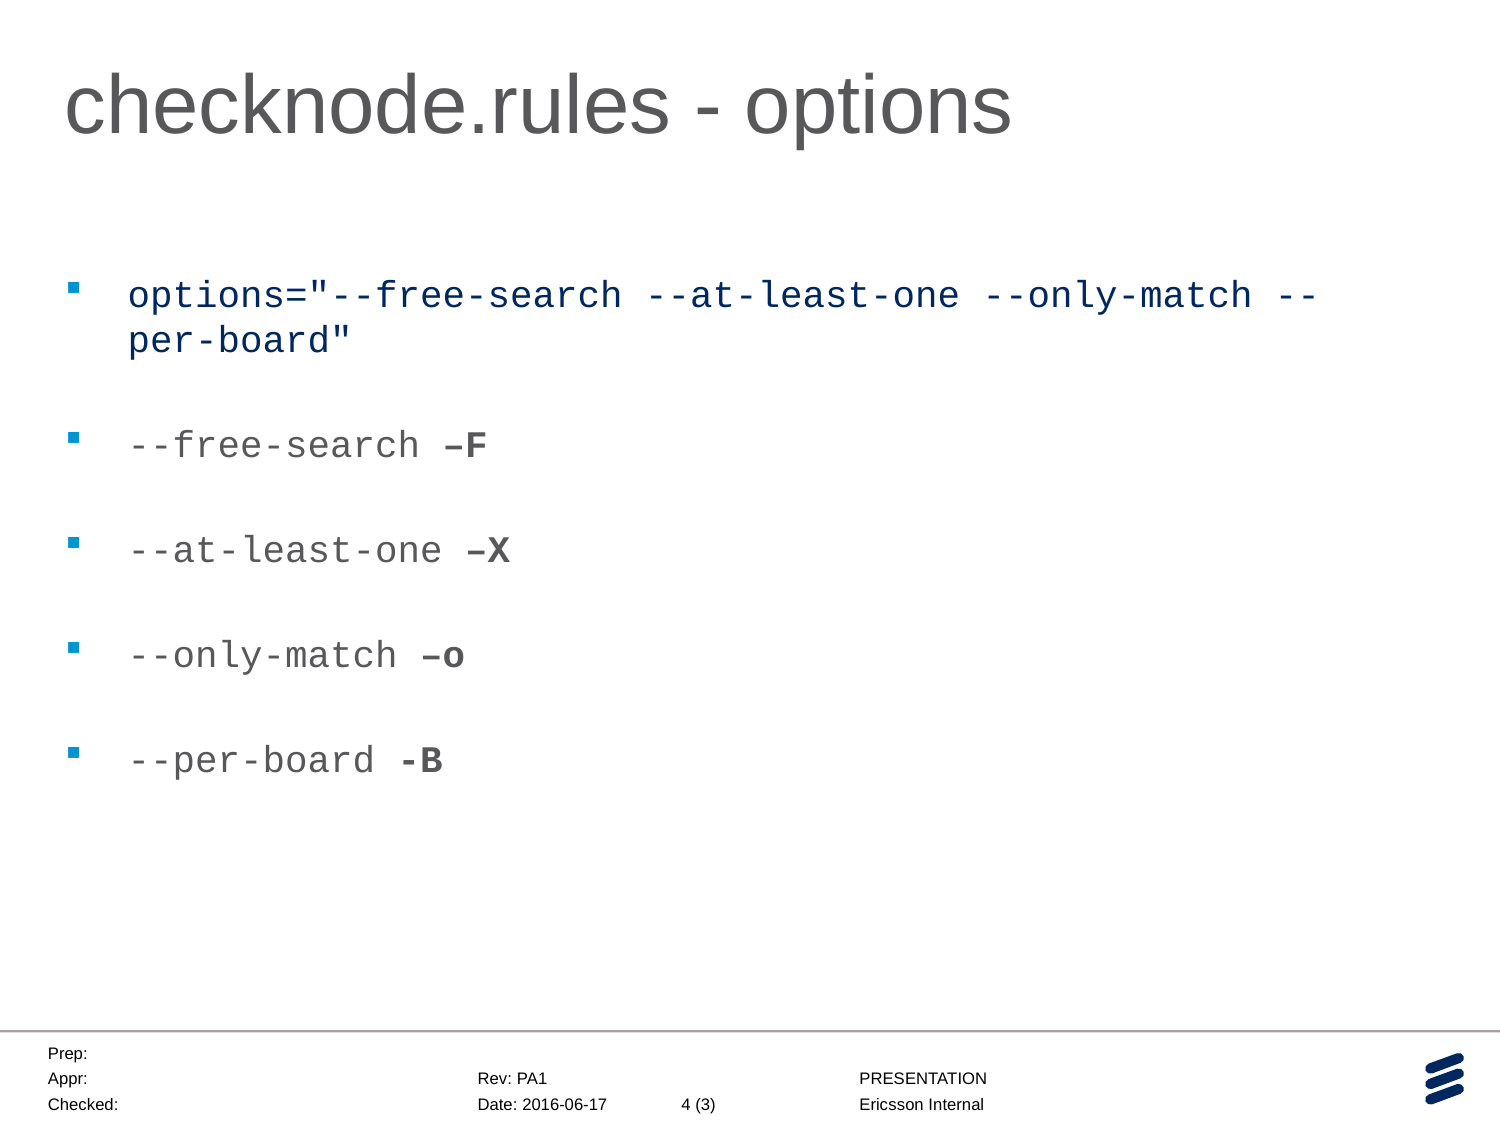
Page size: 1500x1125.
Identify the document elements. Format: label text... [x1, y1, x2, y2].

title checknode.rules - options [49, 49, 1375, 241]
list options="--free-search --at-least-one --only-match --per-board" --free-search –F --at-least-one –X --only-match –o --per-board -B [49, 262, 1374, 1013]
